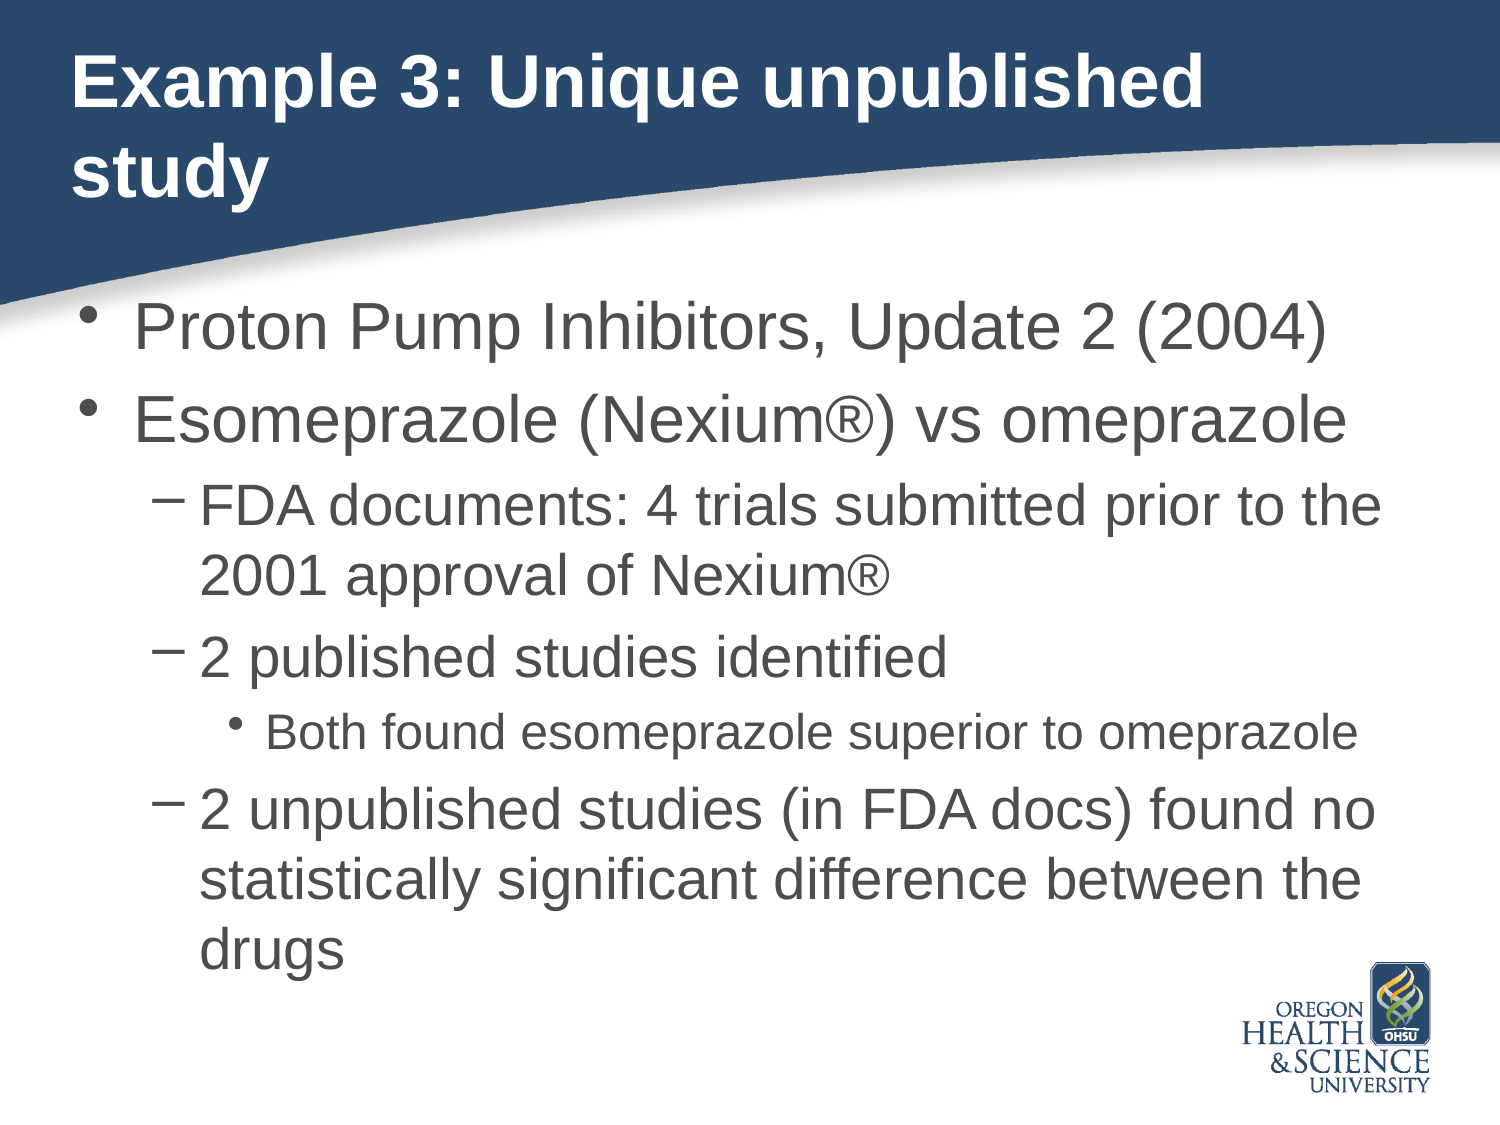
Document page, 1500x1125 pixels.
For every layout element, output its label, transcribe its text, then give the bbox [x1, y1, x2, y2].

picture [0, 0, 1500, 1125]
title Example 3: Unique unpublished study [70, 24, 1421, 125]
list Proton Pump Inhibitors, Update 2 (2004) Esomeprazole (Nexium®) vs omeprazole FDA documents: 4 trials submitted prior to the 2001 approval of Nexium® 2 published studies identified Both found esomeprazole superior to omeprazole 2 unpublished studies (in FDA docs) found no statistically significant difference between the drugs [62, 275, 1413, 980]
